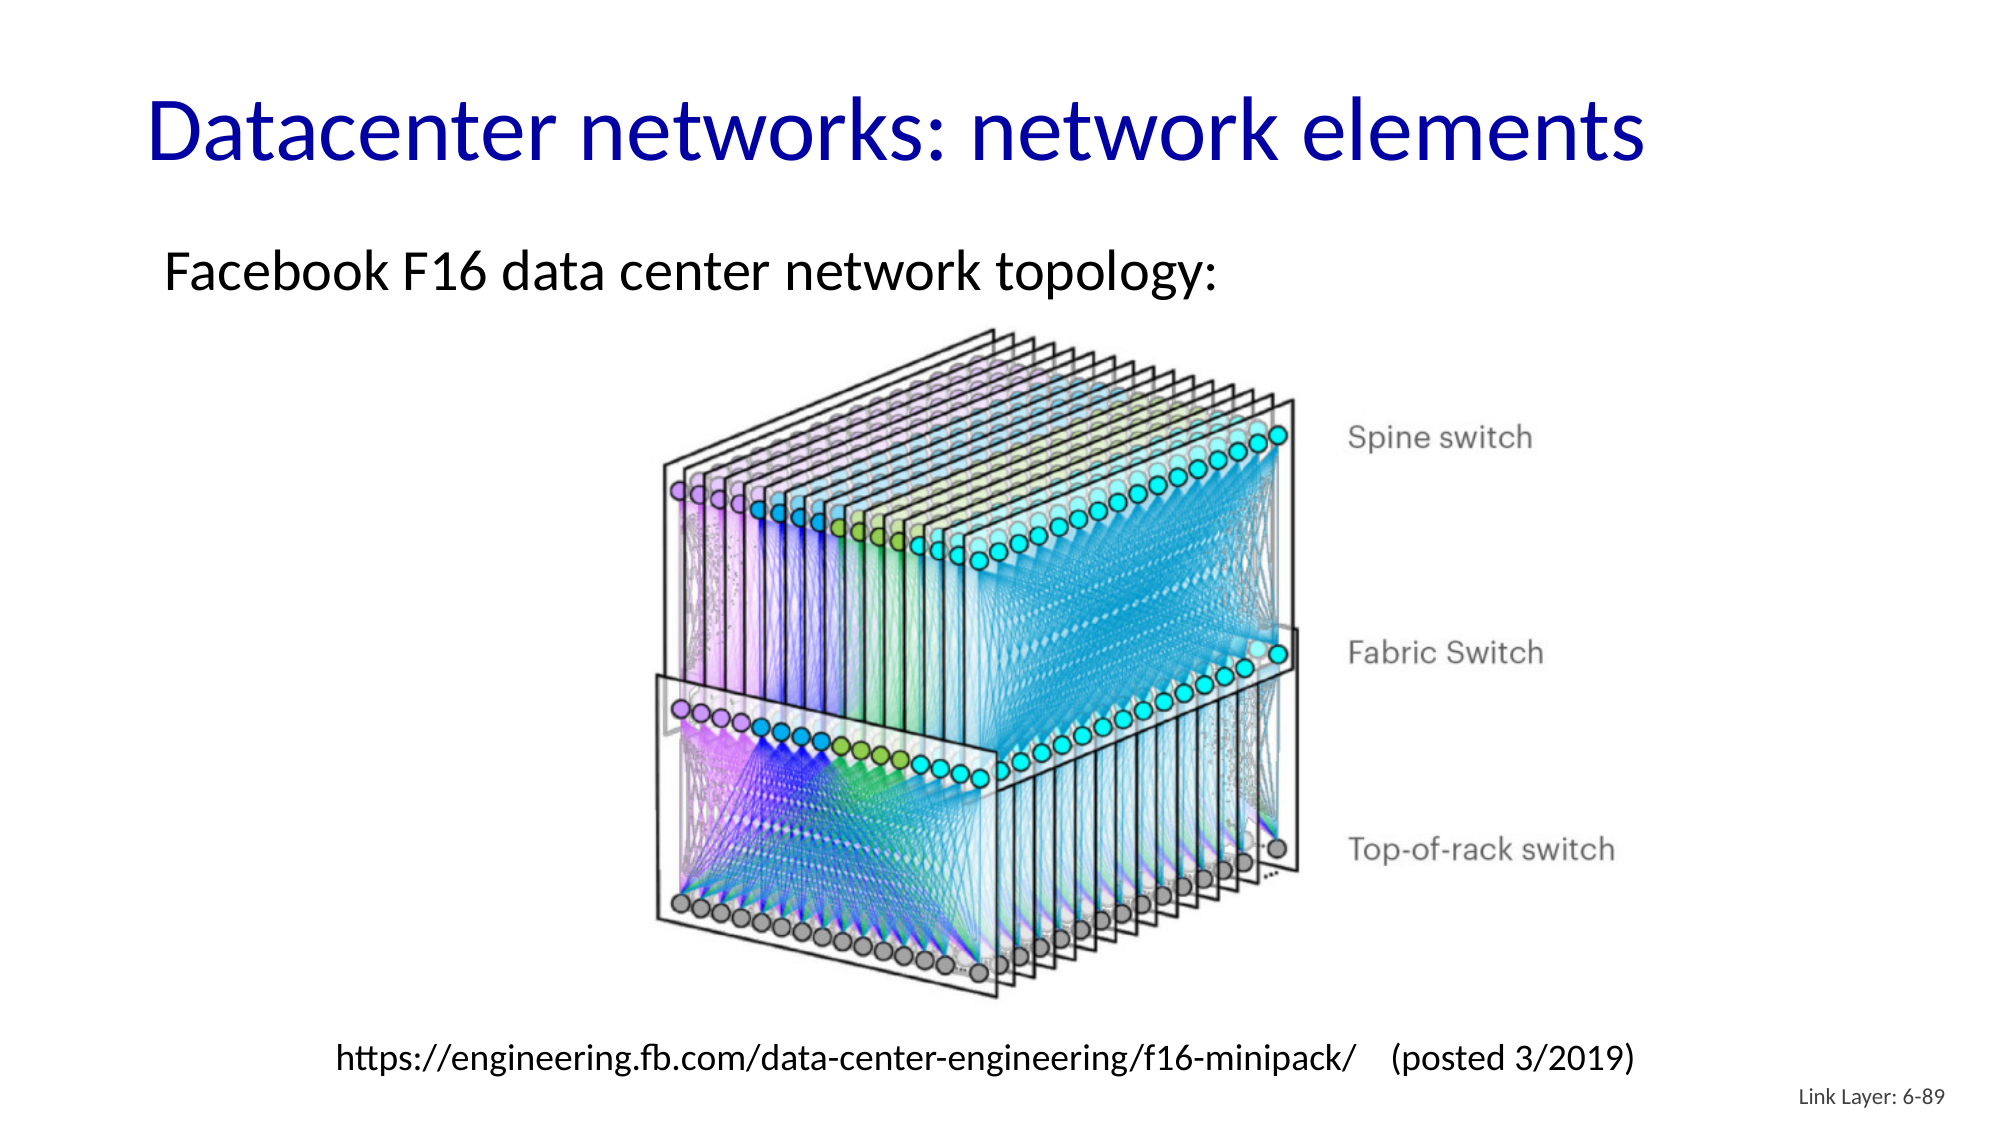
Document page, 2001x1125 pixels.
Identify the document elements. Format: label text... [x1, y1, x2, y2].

slide_number Link Layer: 6-89 [1510, 1065, 1961, 1125]
text_box https://engineering.fb.com/data-center-engineering/f16-minipack/ (posted 3/2019) [320, 1025, 1652, 1086]
text_box Facebook F16 data center network topology: [149, 224, 1235, 310]
picture [498, 271, 1884, 1050]
title Datacenter networks: network elements [131, 57, 1857, 205]
